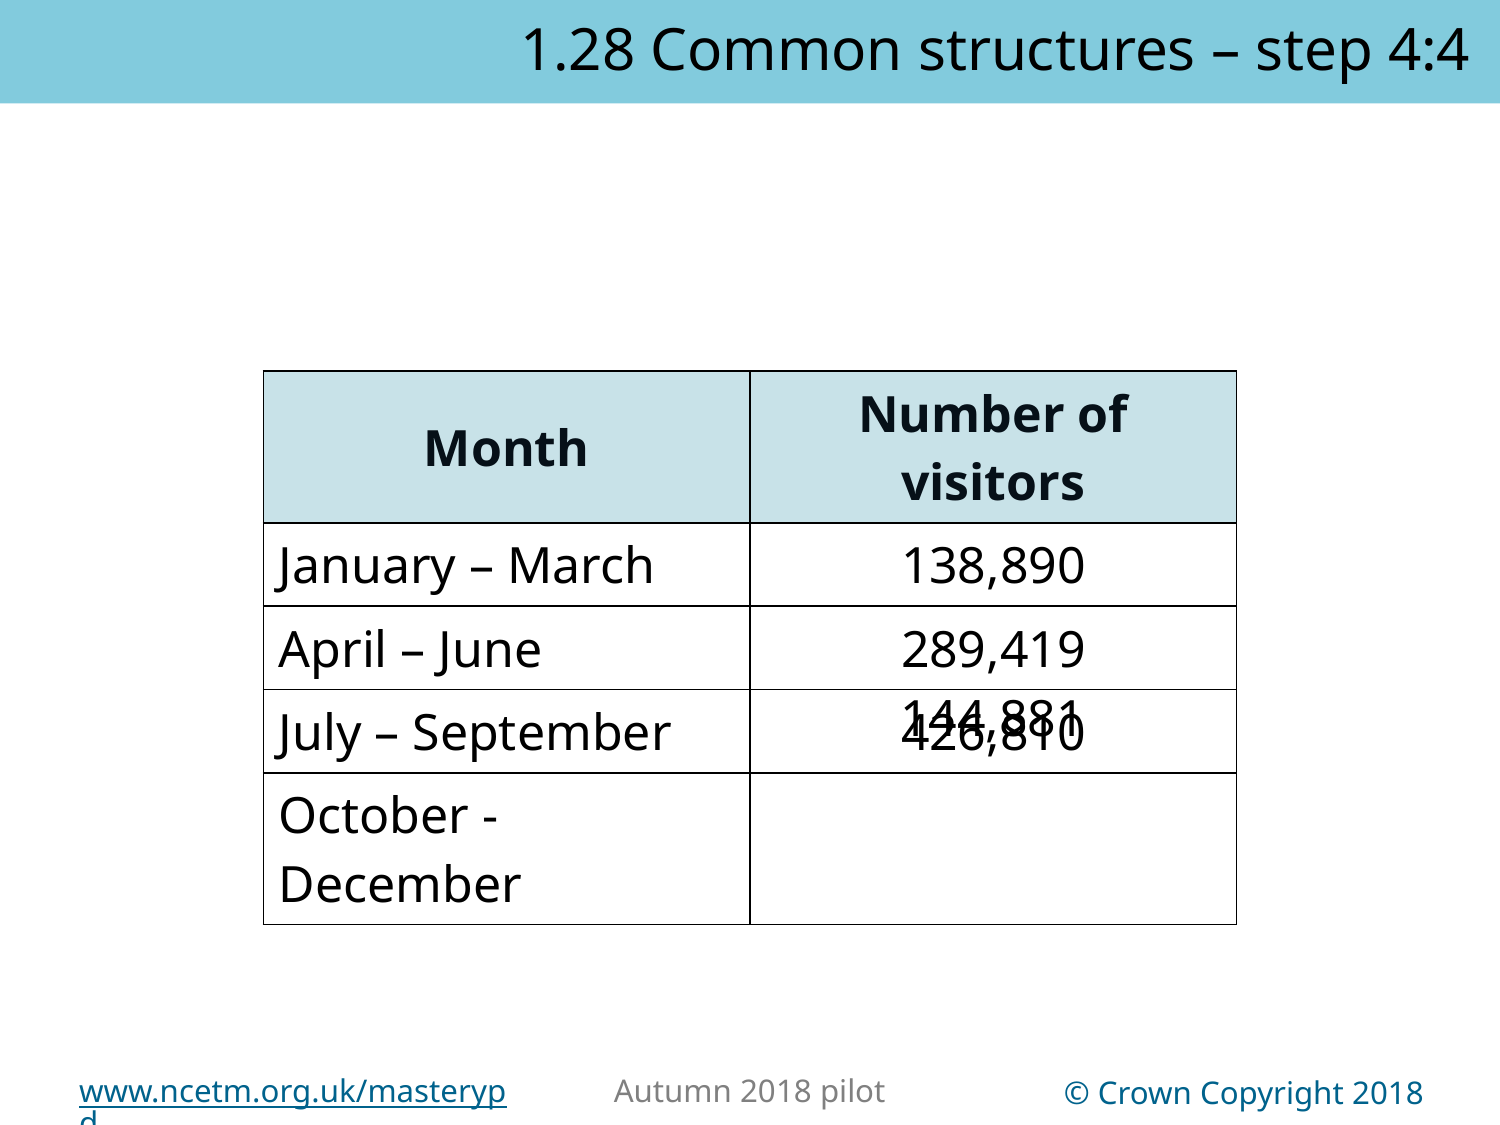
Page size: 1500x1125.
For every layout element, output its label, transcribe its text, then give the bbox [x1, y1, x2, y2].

table_header Month [264, 372, 749, 522]
table_header Number of visitors [751, 372, 1236, 522]
table_cell October - December [264, 774, 749, 924]
table_cell January – March [264, 524, 749, 605]
table_cell July – September [264, 690, 749, 772]
table_cell [751, 774, 1236, 924]
table_cell April – June [264, 607, 749, 689]
text_box 144,881 [885, 679, 1100, 754]
table_cell 426,810 [751, 690, 1236, 772]
list 1.28 Common structures – step 4:4 [0, 0, 1500, 104]
table_cell 138,890 [751, 524, 1236, 605]
table_cell 289,419 [751, 607, 1236, 689]
